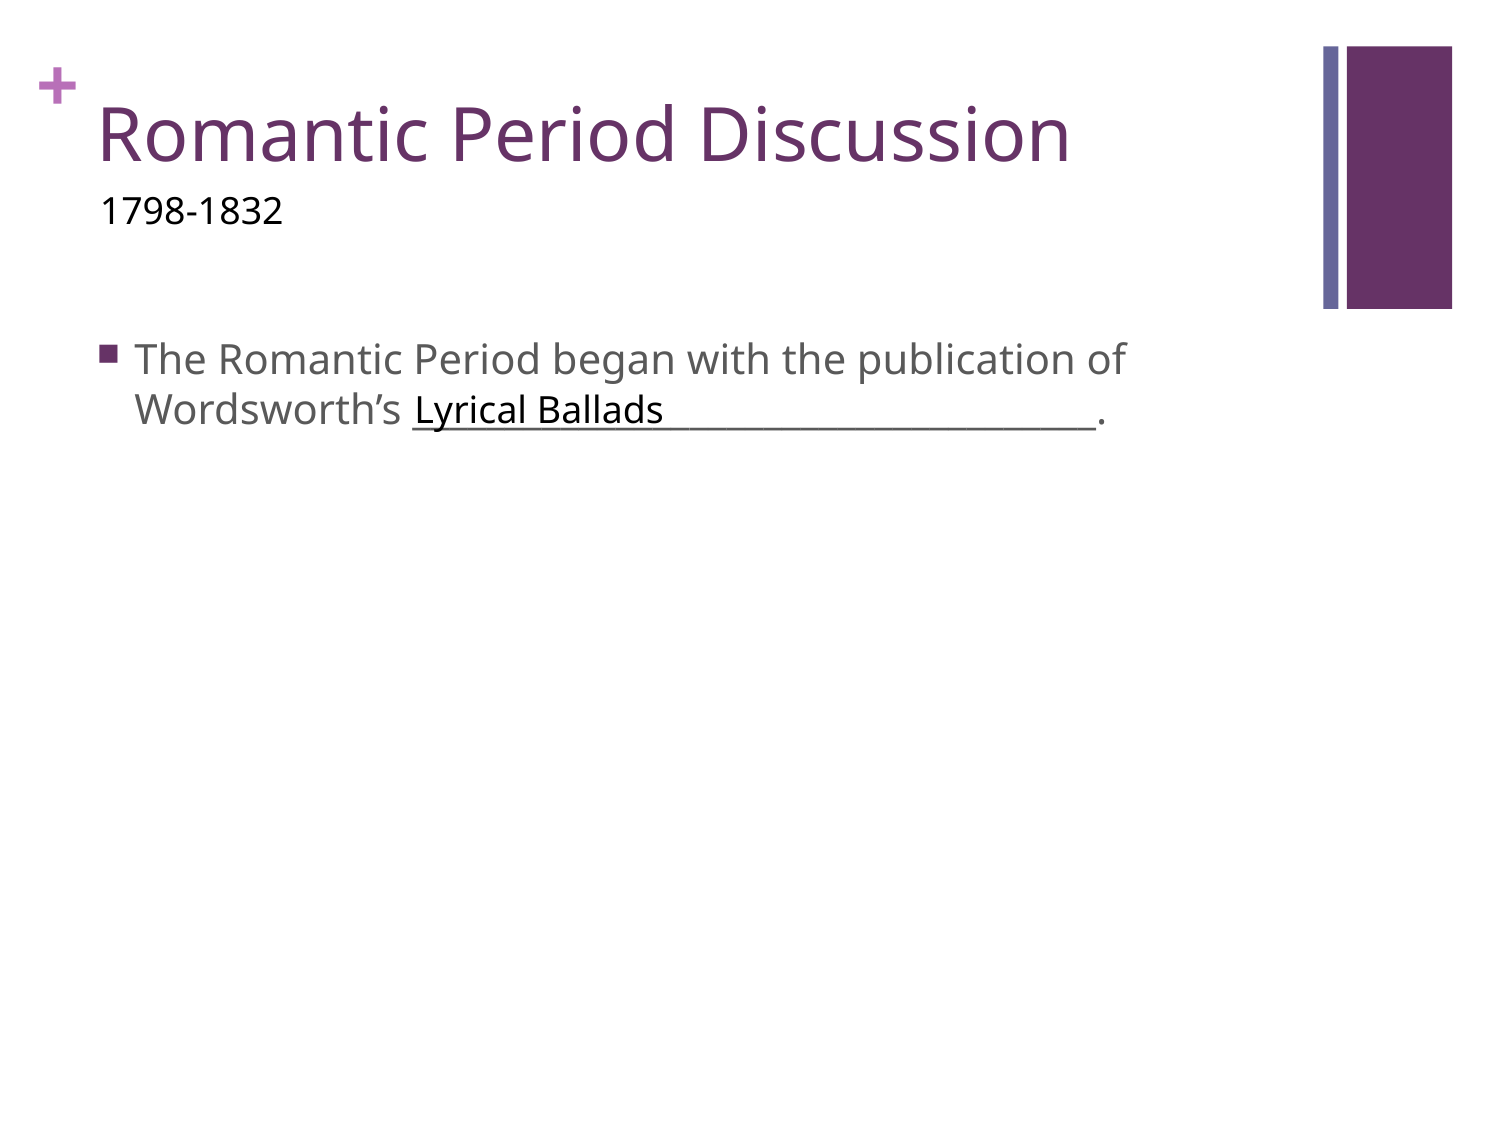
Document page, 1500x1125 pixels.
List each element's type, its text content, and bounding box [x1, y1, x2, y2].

title Romantic Period Discussion [81, 79, 1322, 263]
text_box 1798-1832 [85, 180, 672, 240]
list The Romantic Period began with the publication of Wordsworth’s _____________________________________. [81, 324, 1322, 1005]
text_box Lyrical Ballads [399, 378, 959, 439]
